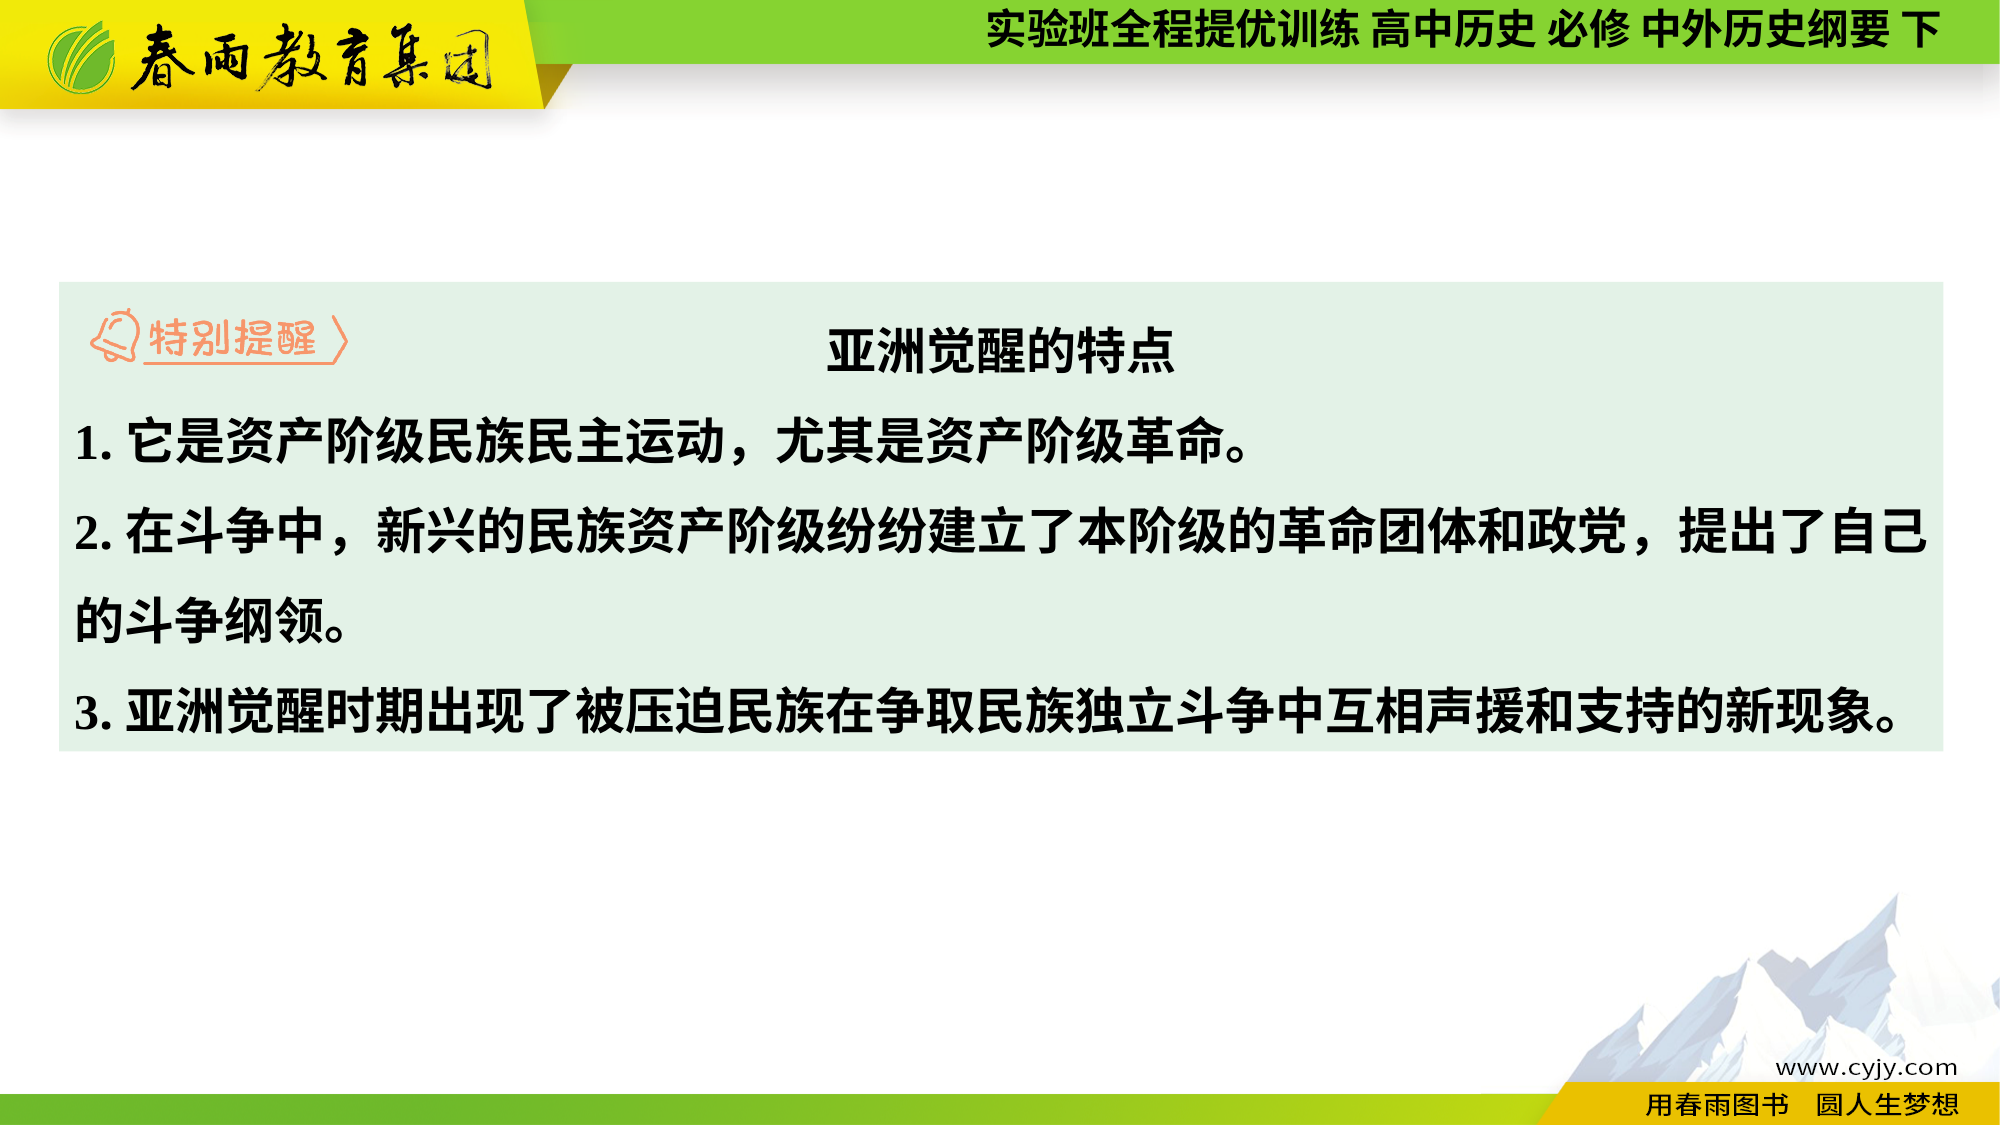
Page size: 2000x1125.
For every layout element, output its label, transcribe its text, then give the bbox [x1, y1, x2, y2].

picture [0, 0, 2000, 1125]
list 亚洲觉醒的特点 1.它是资产阶级民族民主运动，尤其是资产阶级革命。 2.在斗争中，新兴的民族资产阶级纷纷建立了本阶级的革命团体和政党，提出了自己的斗争纲领。 3.亚洲觉醒时期出现了被压迫民族在争取民族独立斗争中互相声援和支持的新现象。 [59, 281, 1944, 752]
